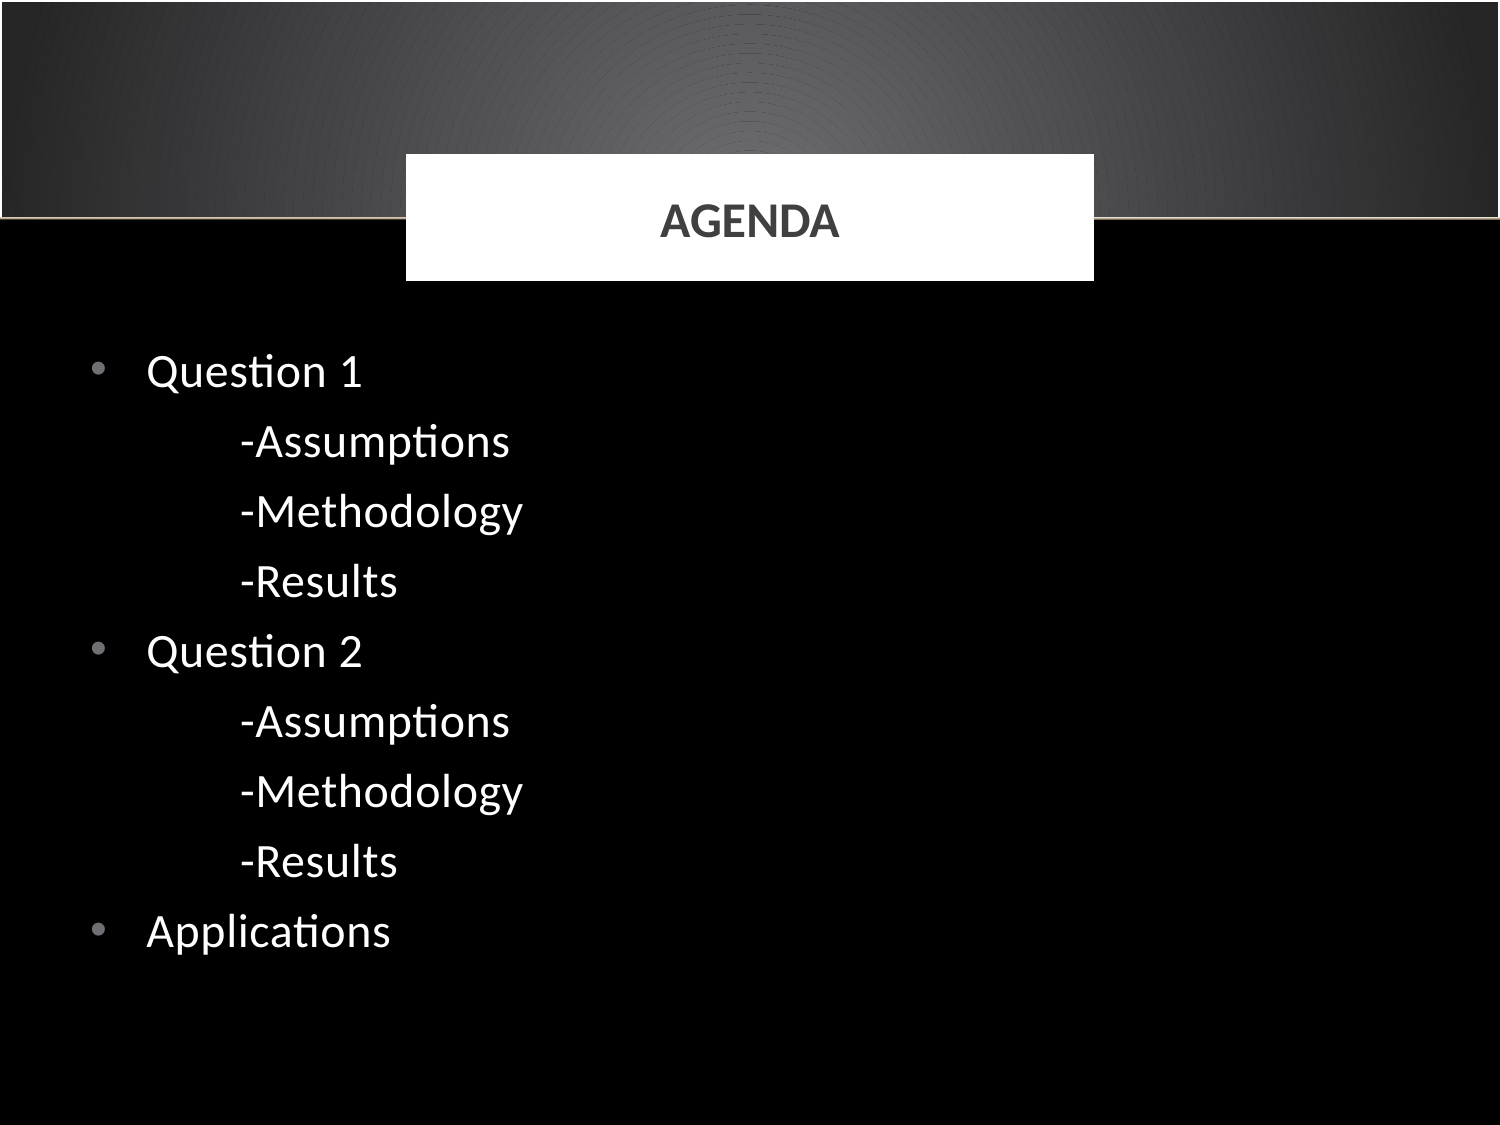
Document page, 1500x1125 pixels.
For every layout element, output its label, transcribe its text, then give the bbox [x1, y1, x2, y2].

list Question 1 -Assumptions -Methodology -Results Question 2 -Assumptions -Methodology -Results Applications [75, 331, 1425, 1000]
title AGENDA [406, 154, 1094, 281]
